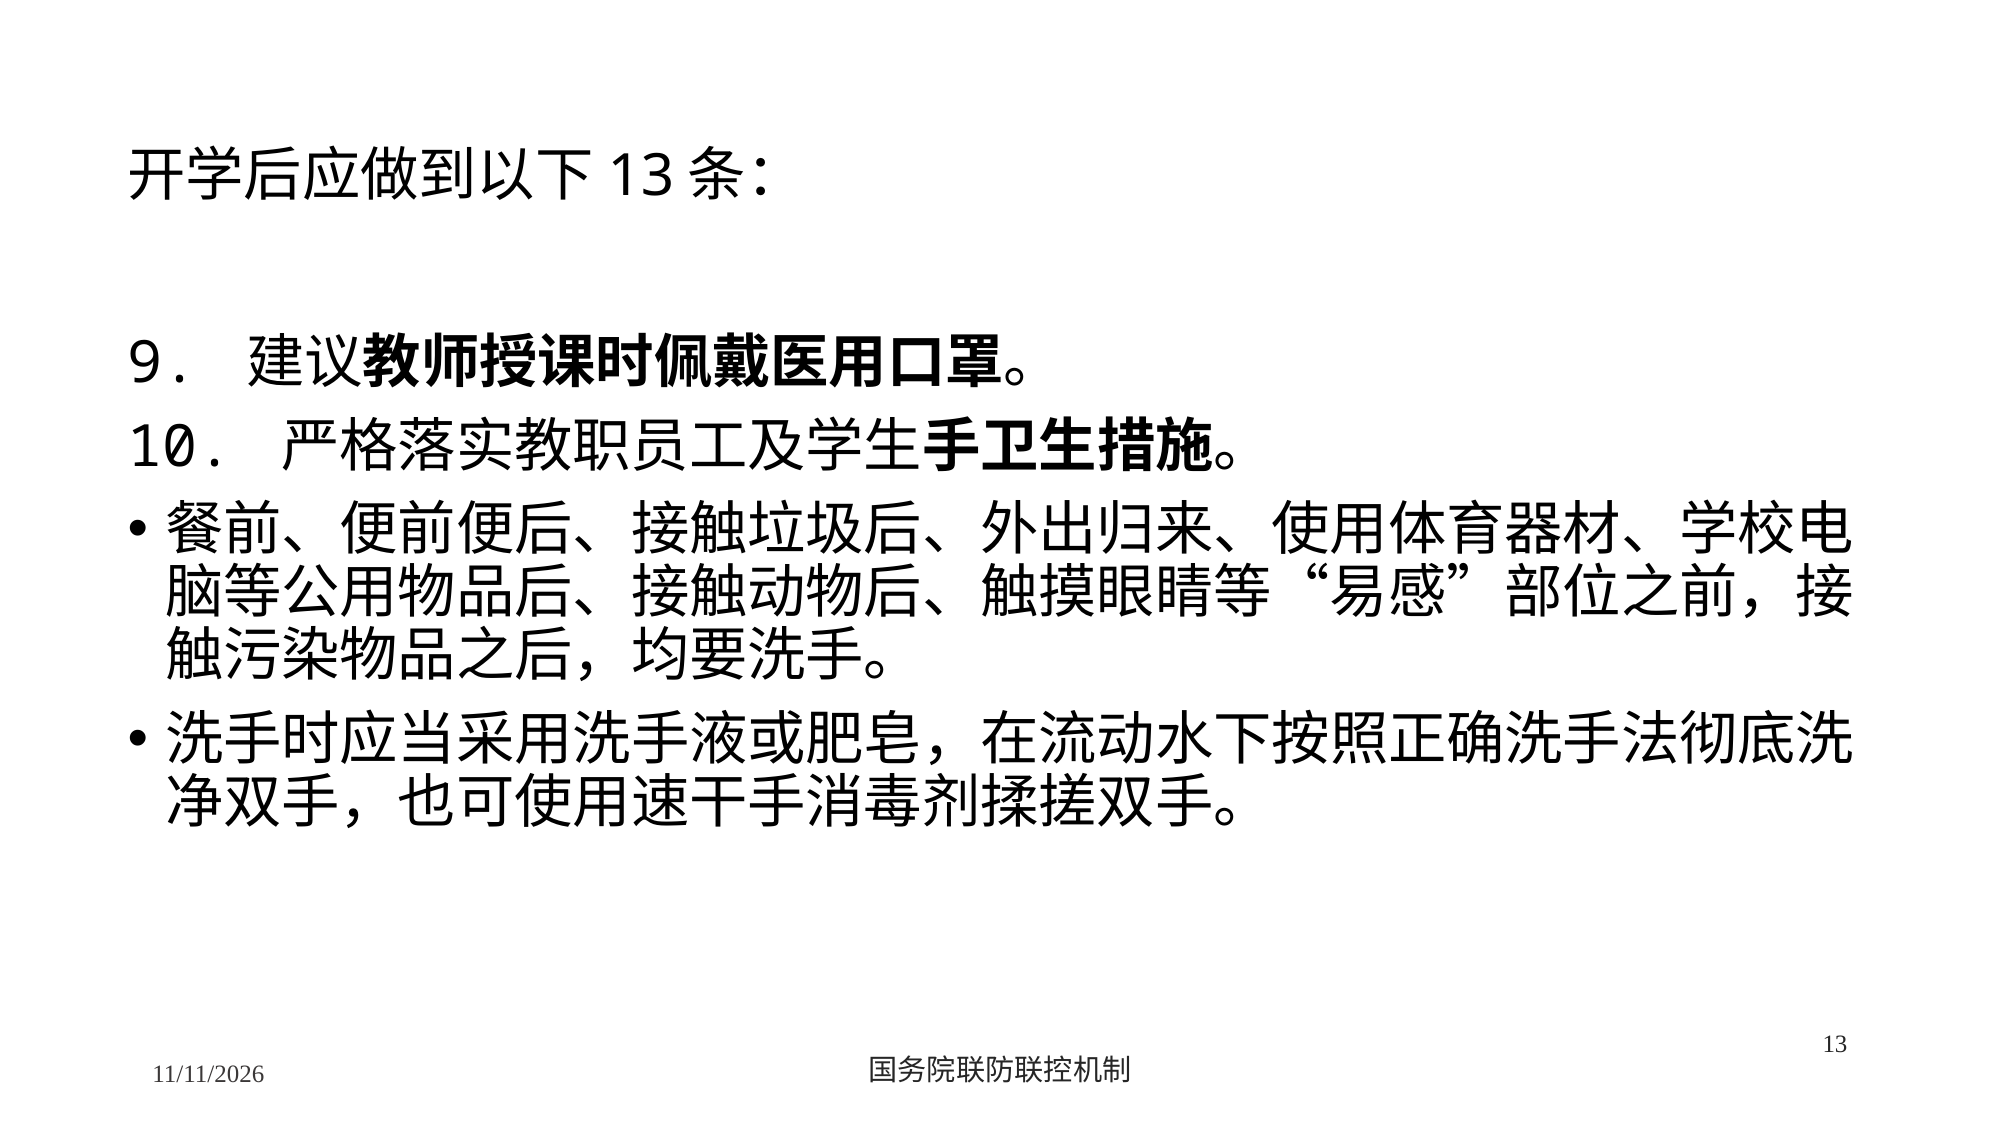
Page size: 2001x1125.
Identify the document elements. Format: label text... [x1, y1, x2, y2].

slide_number 13 [1412, 1012, 1863, 1073]
footer 国务院联防联控机制 [662, 1042, 1338, 1103]
list 开学后应做到以下13条： 9. 建议教师授课时佩戴医用口罩。 10. 严格落实教职员工及学生手卫生措施。 餐前、便前便后、接触垃圾后、外出归来、使用体育器材、学校电脑等公用物品后、接触动物后、触摸眼睛等“易感”部位之前，接触污染物品之后，均要洗手。 洗手时应当采用洗手液或肥皂，在流动水下按照正确洗手法彻底洗净双手，也可使用速干手消毒剂揉搓双手。 [112, 115, 1888, 848]
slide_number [137, 1042, 588, 1103]
